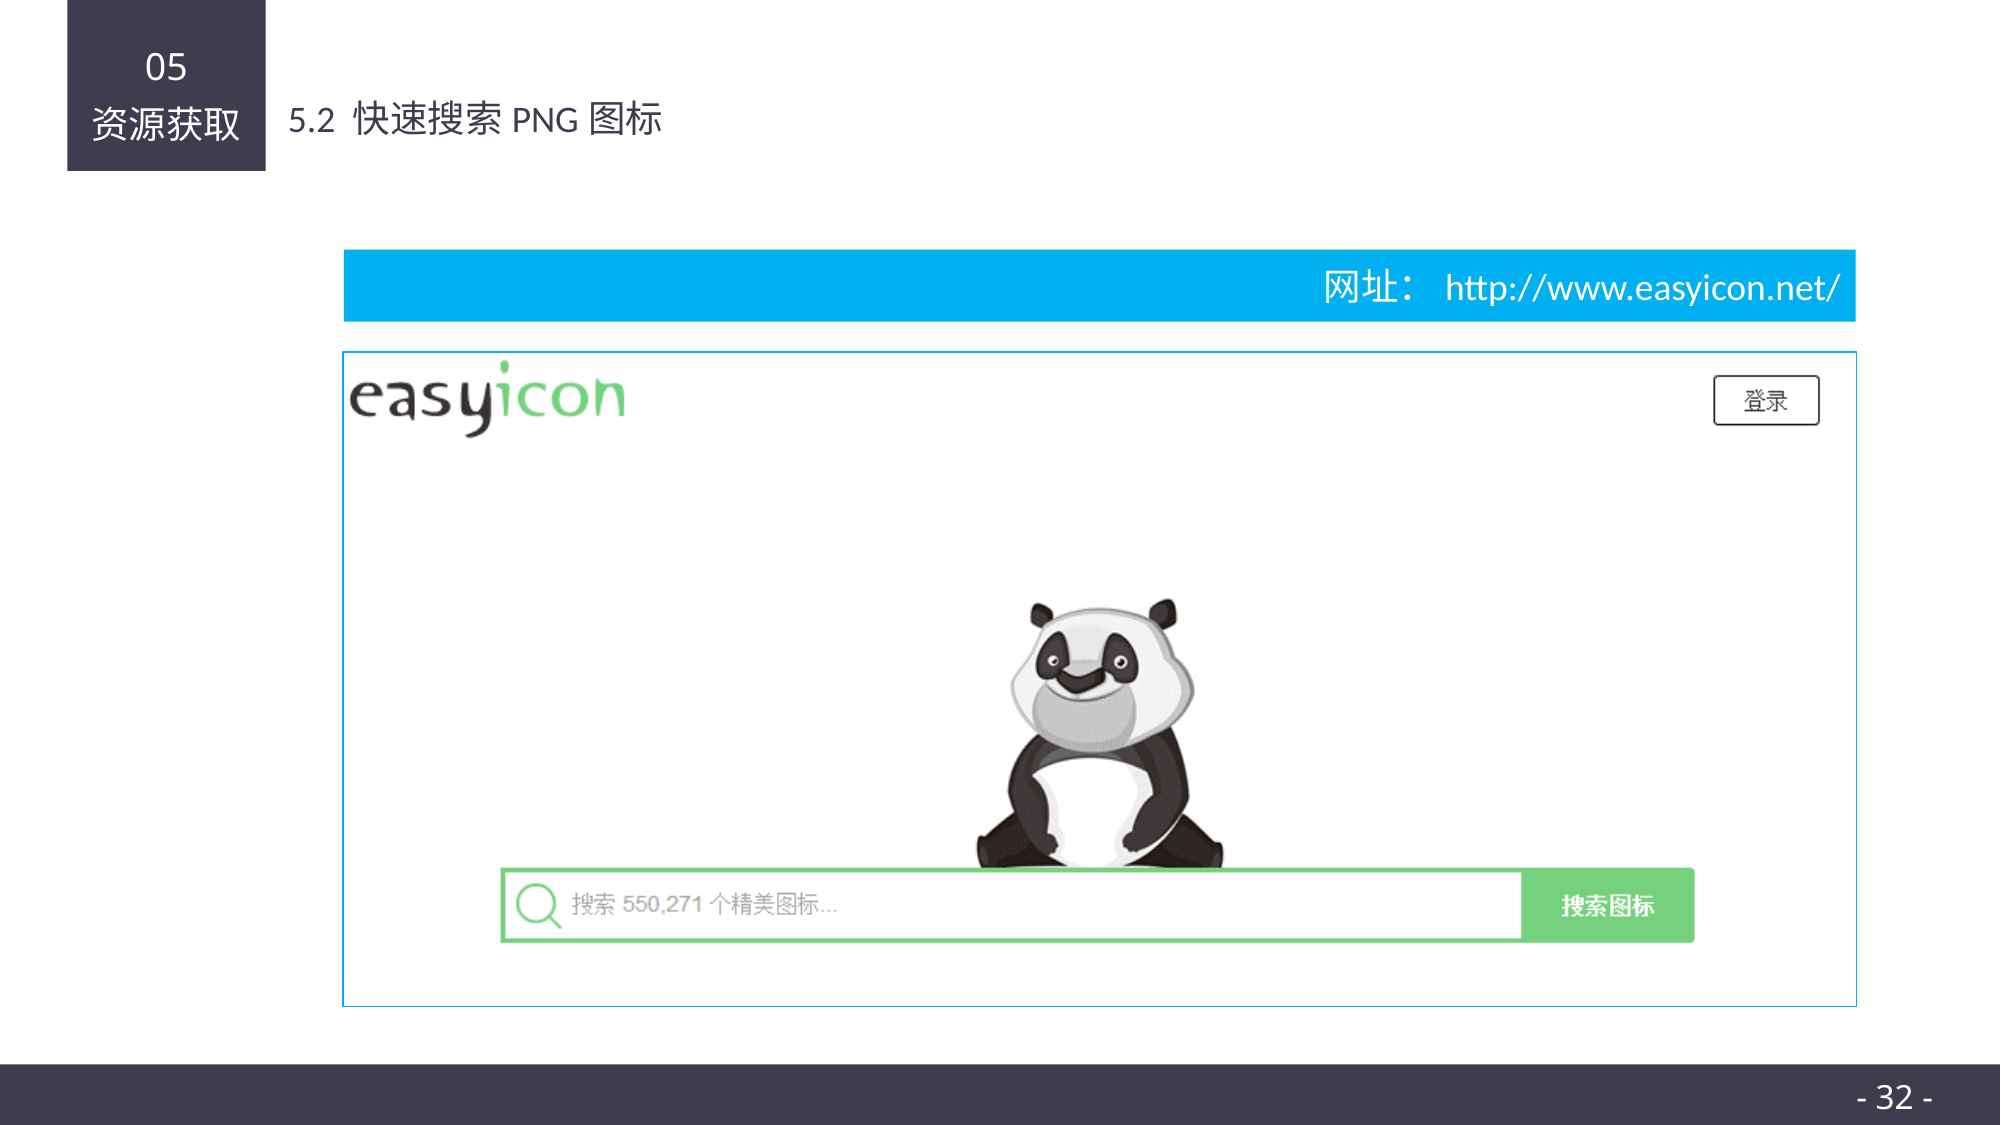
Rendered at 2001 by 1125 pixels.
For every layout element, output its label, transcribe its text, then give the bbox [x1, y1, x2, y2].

picture [345, 354, 1855, 1005]
text_box 05 资源获取 [67, 21, 266, 154]
text_box 网址：http://www.easyicon.net/ [343, 249, 1856, 322]
text_box 5.2 快速搜索PNG图标 [273, 87, 928, 148]
